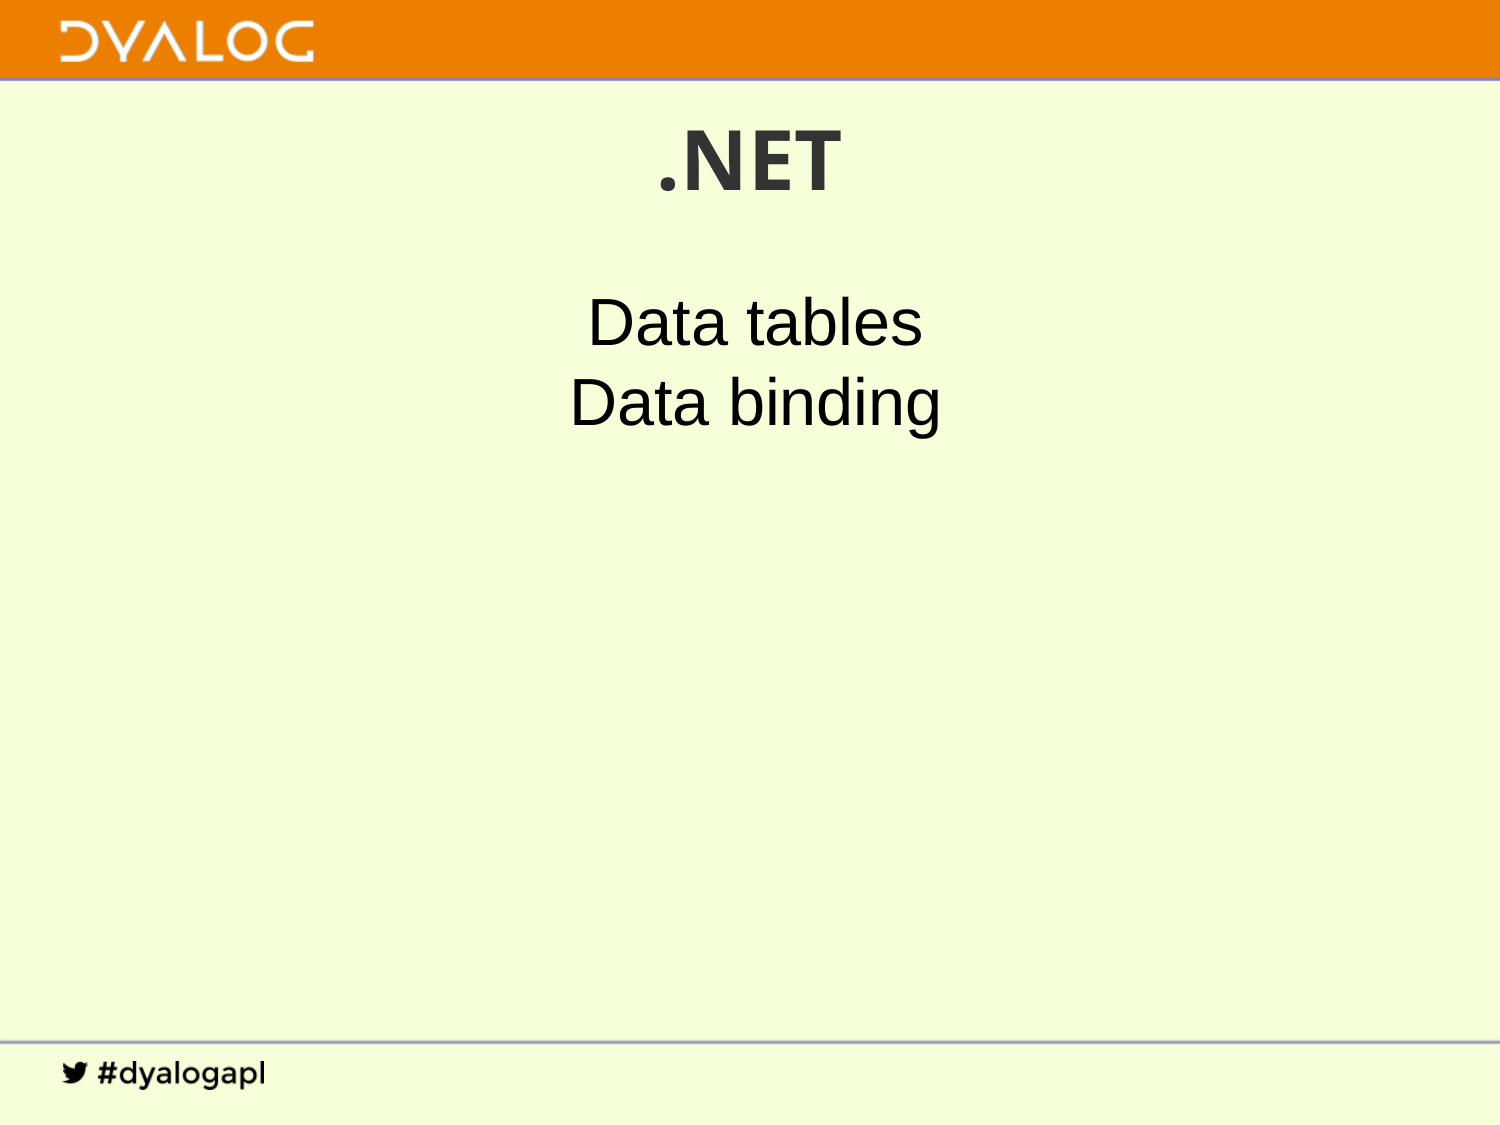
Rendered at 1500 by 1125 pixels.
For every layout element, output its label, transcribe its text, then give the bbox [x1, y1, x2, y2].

title .NET [112, 99, 1388, 268]
picture [0, 0, 1500, 1125]
subtitle Data tables Data binding [100, 271, 1412, 992]
